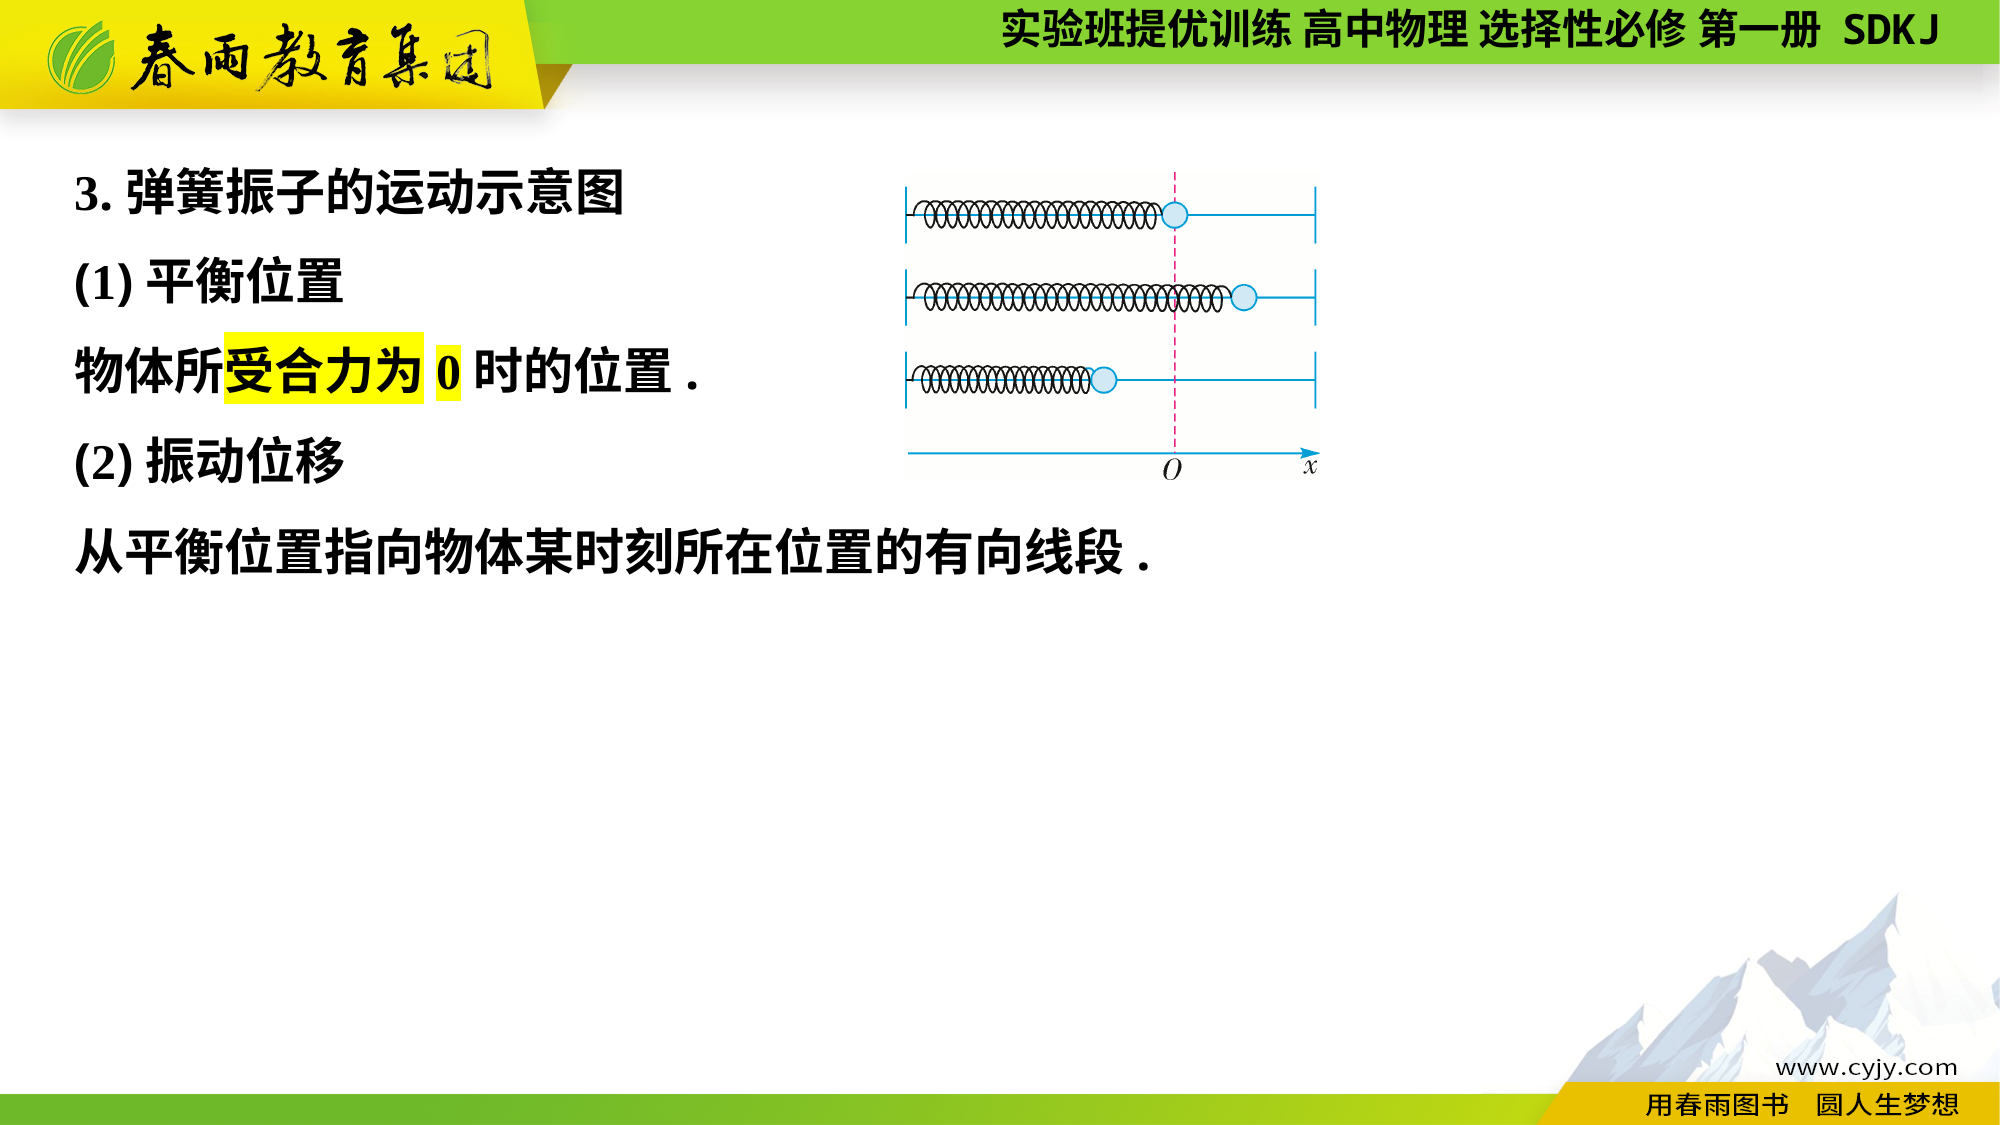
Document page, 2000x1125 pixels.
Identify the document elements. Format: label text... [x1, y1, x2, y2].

picture [0, 0, 2000, 1125]
list 3.弹簧振子的运动示意图 (1)平衡位置 物体所受合力为0时的位置. (2)振动位移 从平衡位置指向物体某时刻所在位置的有向线段. [59, 122, 1944, 592]
